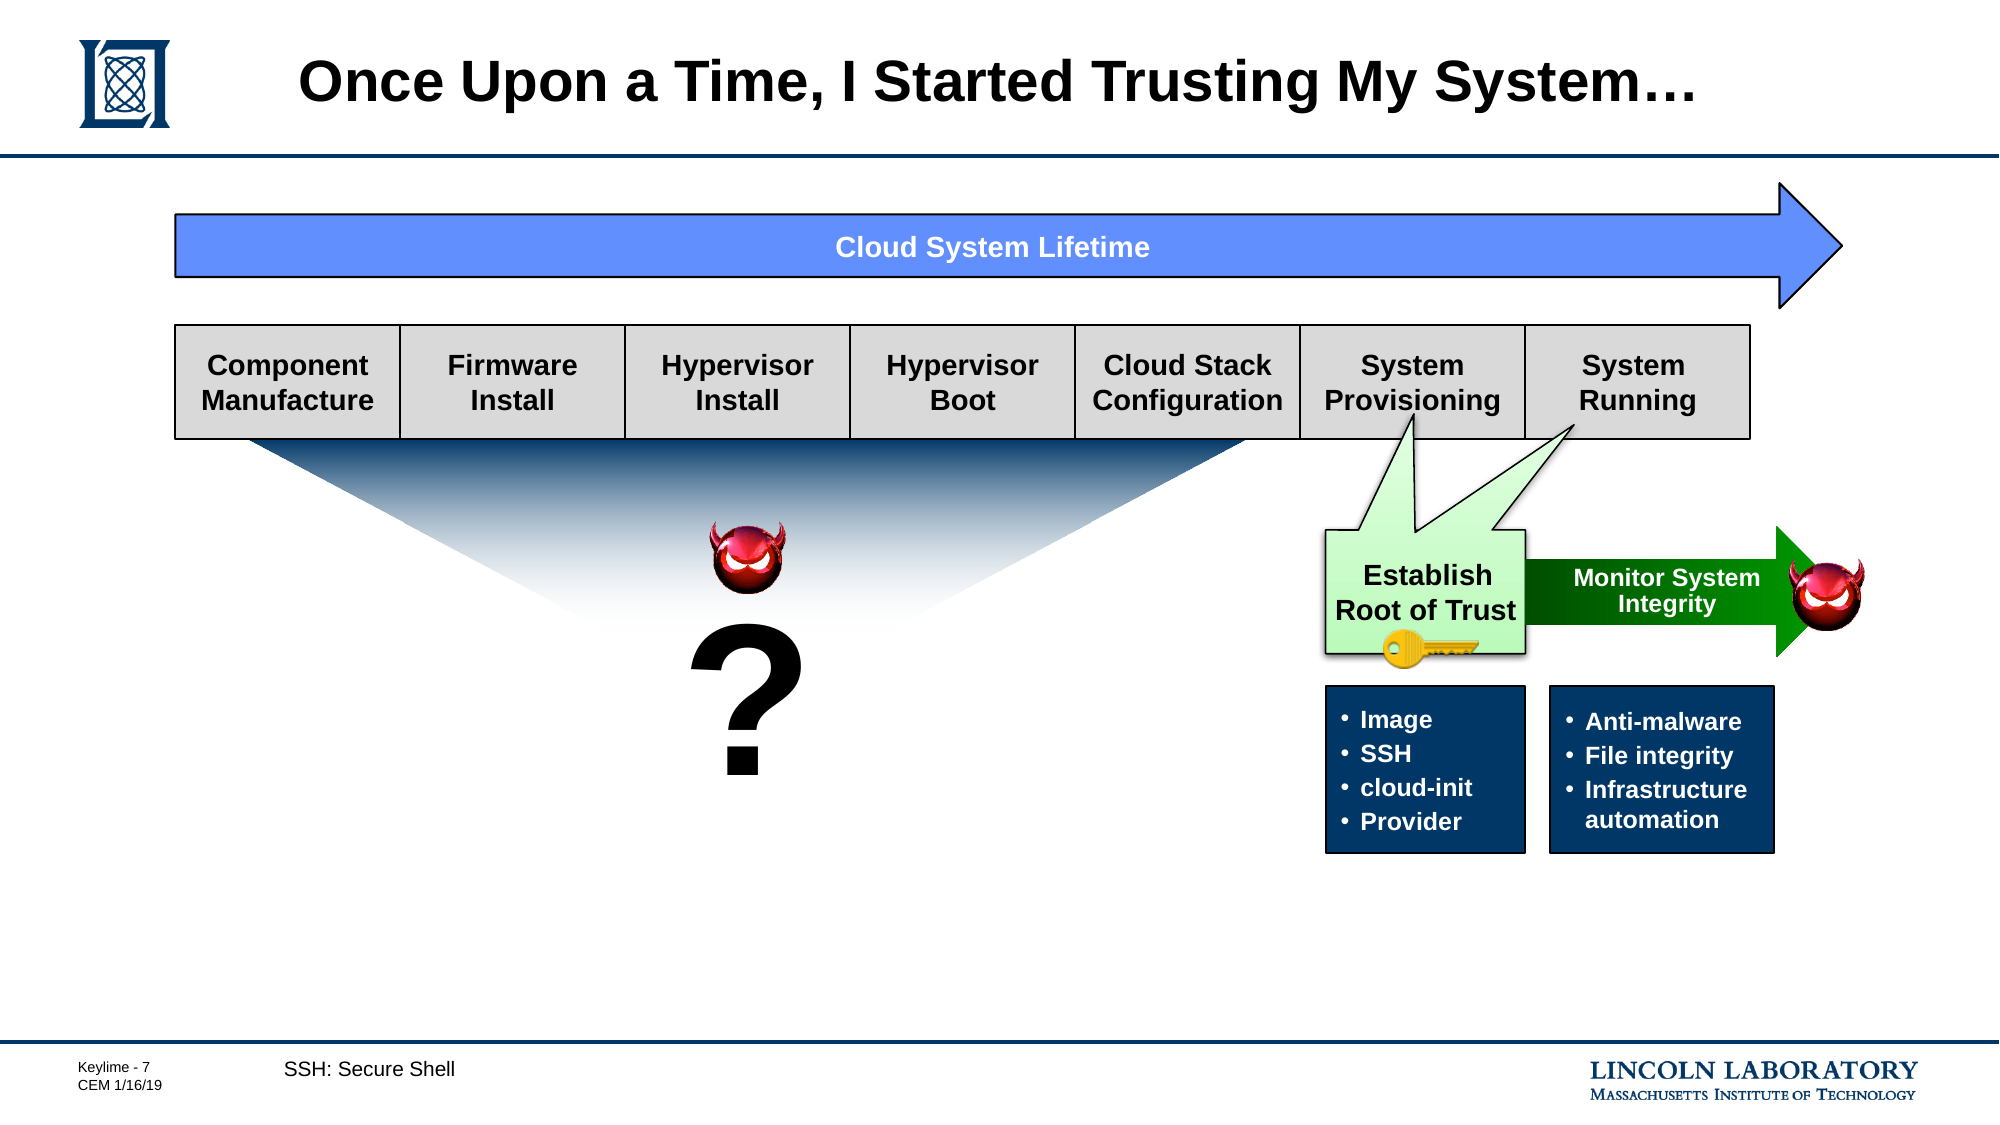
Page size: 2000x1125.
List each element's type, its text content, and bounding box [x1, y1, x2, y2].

picture [1588, 1061, 1918, 1100]
text_box Cloud System Lifetime [175, 183, 1843, 309]
text_box ? [667, 551, 830, 827]
title Once Upon a Time, I Started Trusting My System… [205, 16, 1794, 151]
text_box Hypervisor Boot [850, 324, 1075, 439]
picture [708, 520, 786, 594]
text_box Component Manufacture [175, 324, 400, 439]
text_box System Running [1525, 324, 1751, 413]
picture [1788, 557, 1865, 632]
picture [79, 40, 170, 128]
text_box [1325, 415, 1843, 854]
text_box SSH: Secure Shell [269, 1048, 746, 1088]
text_box Firmware Install [400, 324, 625, 439]
text_box [247, 439, 1247, 663]
text_box System Provisioning [1301, 324, 1525, 439]
text_box Hypervisor Install [625, 324, 850, 439]
text_box Cloud Stack Configuration [1075, 324, 1301, 439]
